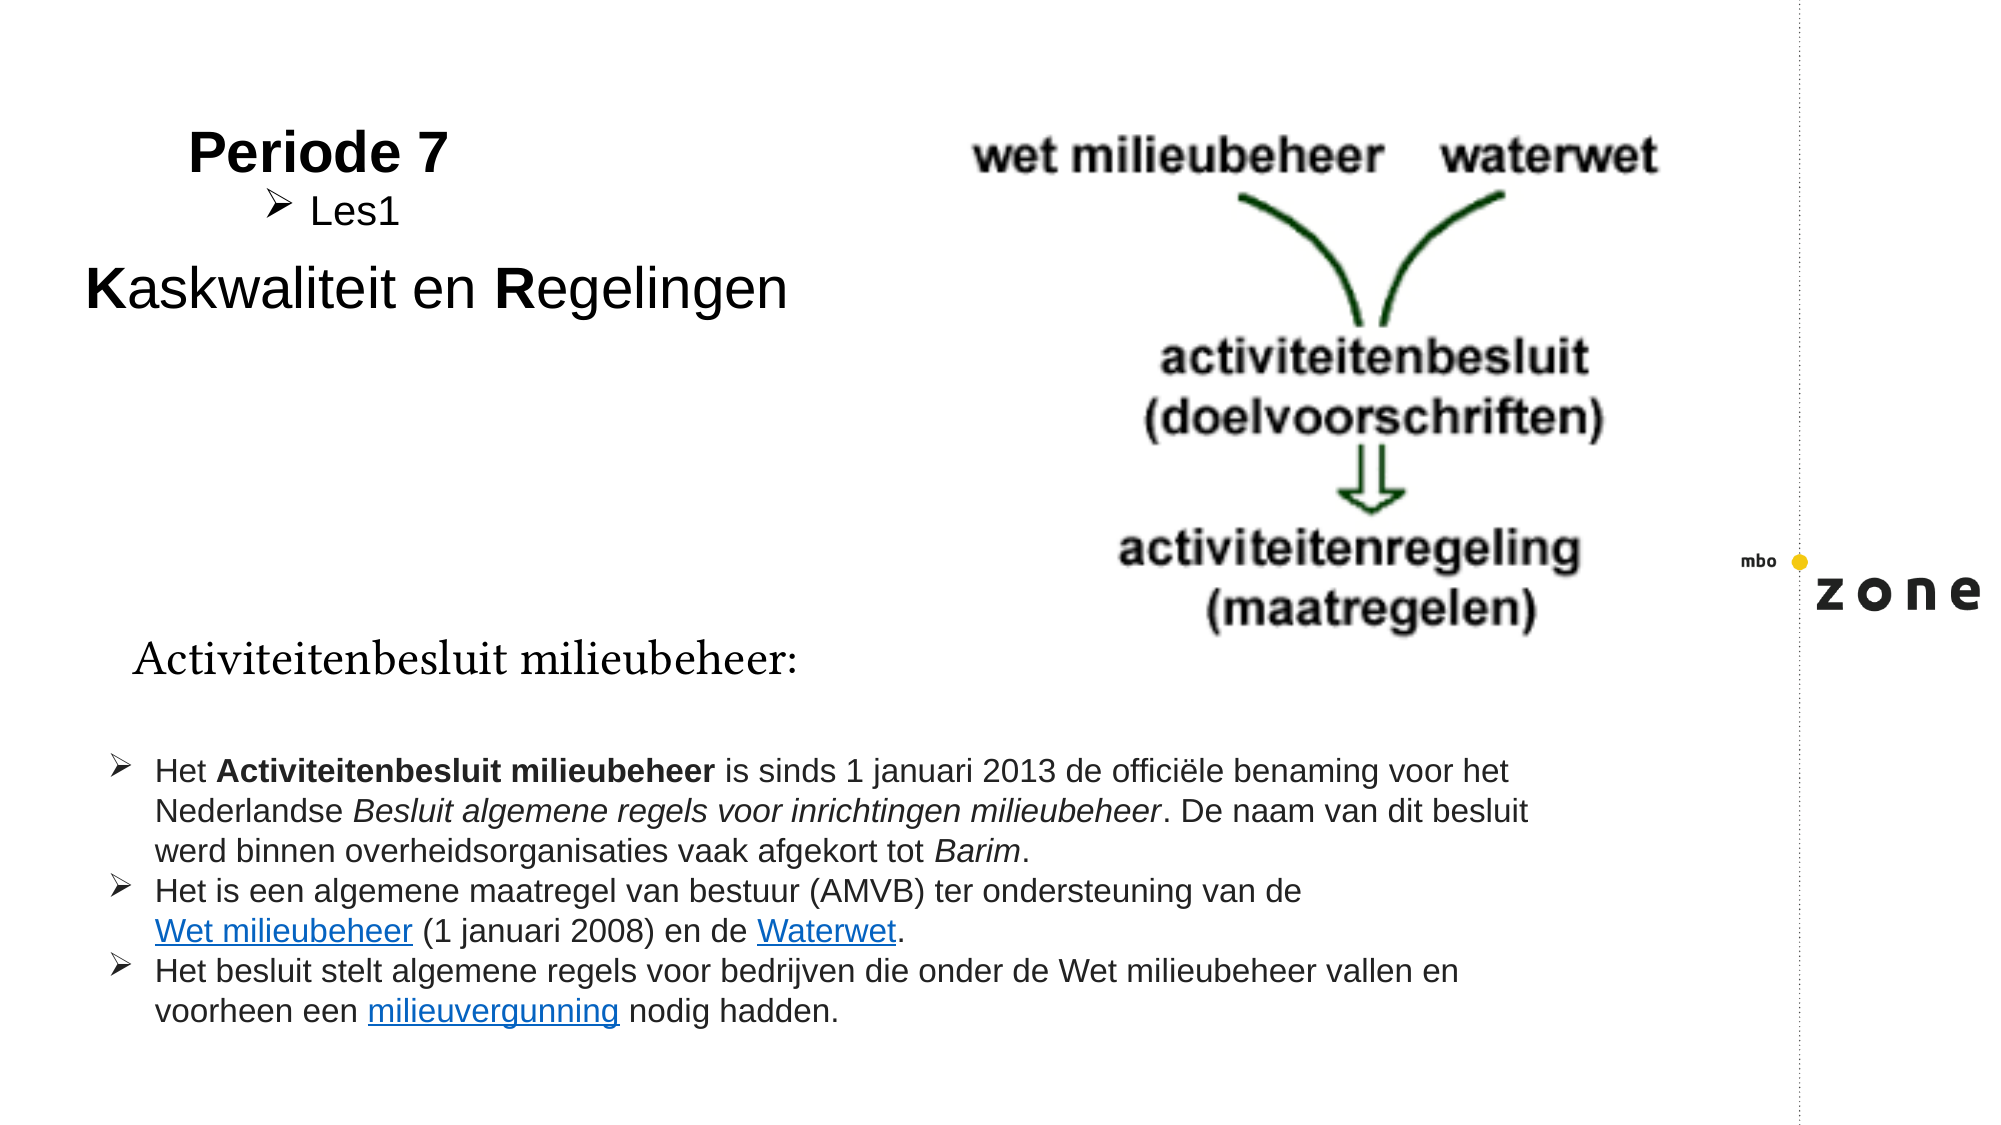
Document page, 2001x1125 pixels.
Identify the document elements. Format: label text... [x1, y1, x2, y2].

text_box Activiteitenbesluit milieubeheer: [117, 617, 814, 693]
text_box Periode 7 Les1 [173, 106, 499, 242]
picture [938, 0, 2001, 1125]
text_box Het Activiteitenbesluit milieubeheer is sinds 1 januari 2013 de officiële benaming voor het Nederlandse Besluit algemene regels voor inrichtingen milieubeheer. De naam van dit besluit werd binnen overheidsorganisaties vaak afgekort tot Barim. Het is een algemene maatregel van bestuur (AMVB) ter ondersteuning van de Wet milieubeheer (1 januari 2008) en de Waterwet. Het besluit stelt algemene regels voor bedrijven die onder de Wet milieubeheer vallen en voorheen een milieuvergunning nodig hadden. [93, 742, 1550, 1037]
text_box Kaskwaliteit en Regelingen [70, 242, 805, 328]
